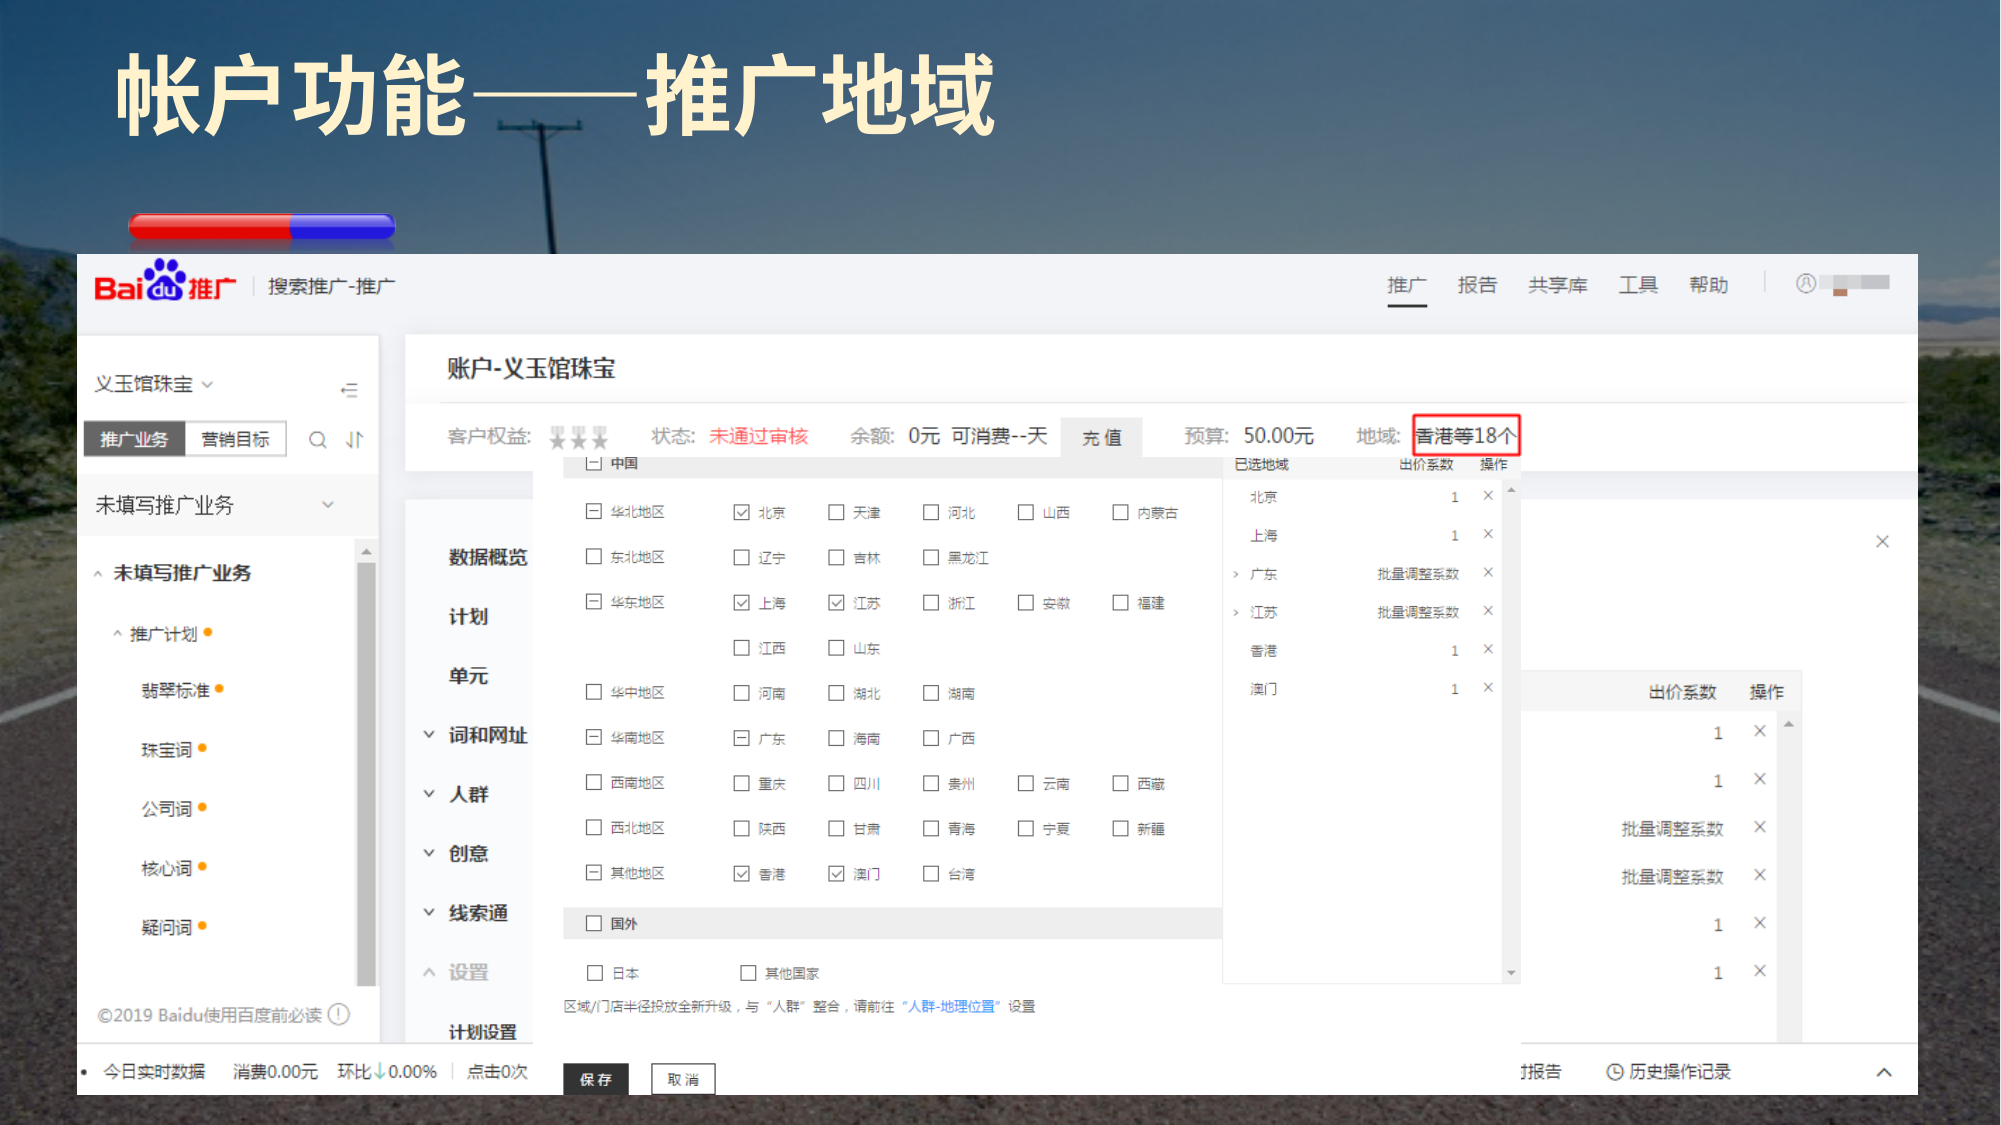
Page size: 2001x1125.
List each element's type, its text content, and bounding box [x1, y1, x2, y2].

picture [0, 0, 2001, 1125]
title 帐户功能——推广地域 [99, 45, 1521, 203]
